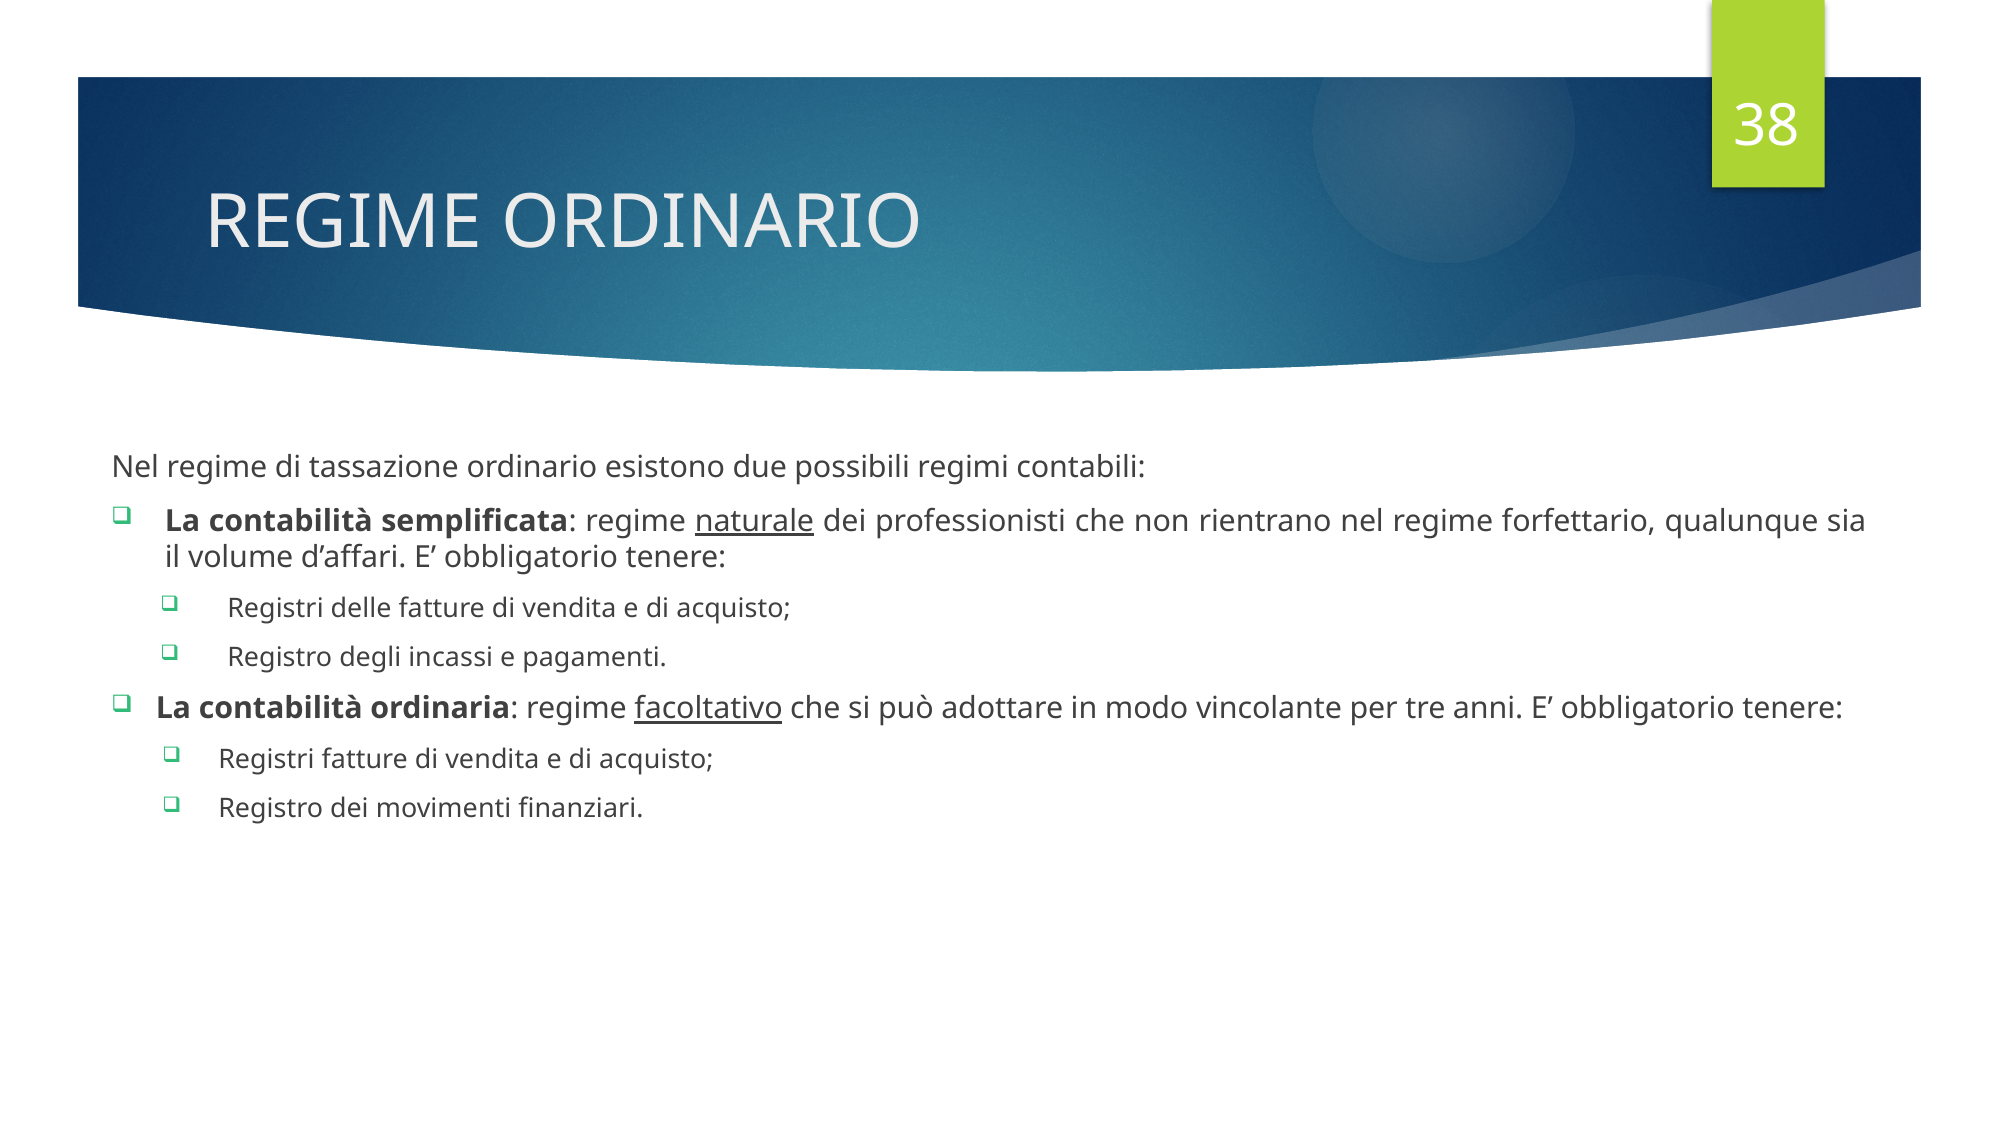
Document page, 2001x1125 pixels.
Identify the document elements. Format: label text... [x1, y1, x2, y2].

slide_number 38 [1698, 48, 1836, 175]
list Nel regime di tassazione ordinario esistono due possibili regimi contabili: La contabilità semplificata: regime naturale dei professionisti che non rientrano nel regime forfettario, qualunque sia il volume d’affari. E’ obbligatorio tenere: Registri delle fatture di vendita e di acquisto; Registro degli incassi e pagamenti. La contabilità ordinaria: regime facoltativo che si può adottare in modo vincolante per tre anni. E’ obbligatorio tenere: Registri fatture di vendita e di acquisto; Registro dei movimenti finanziari. [96, 440, 1882, 1019]
title REGIME ORDINARIO [189, 159, 1627, 276]
